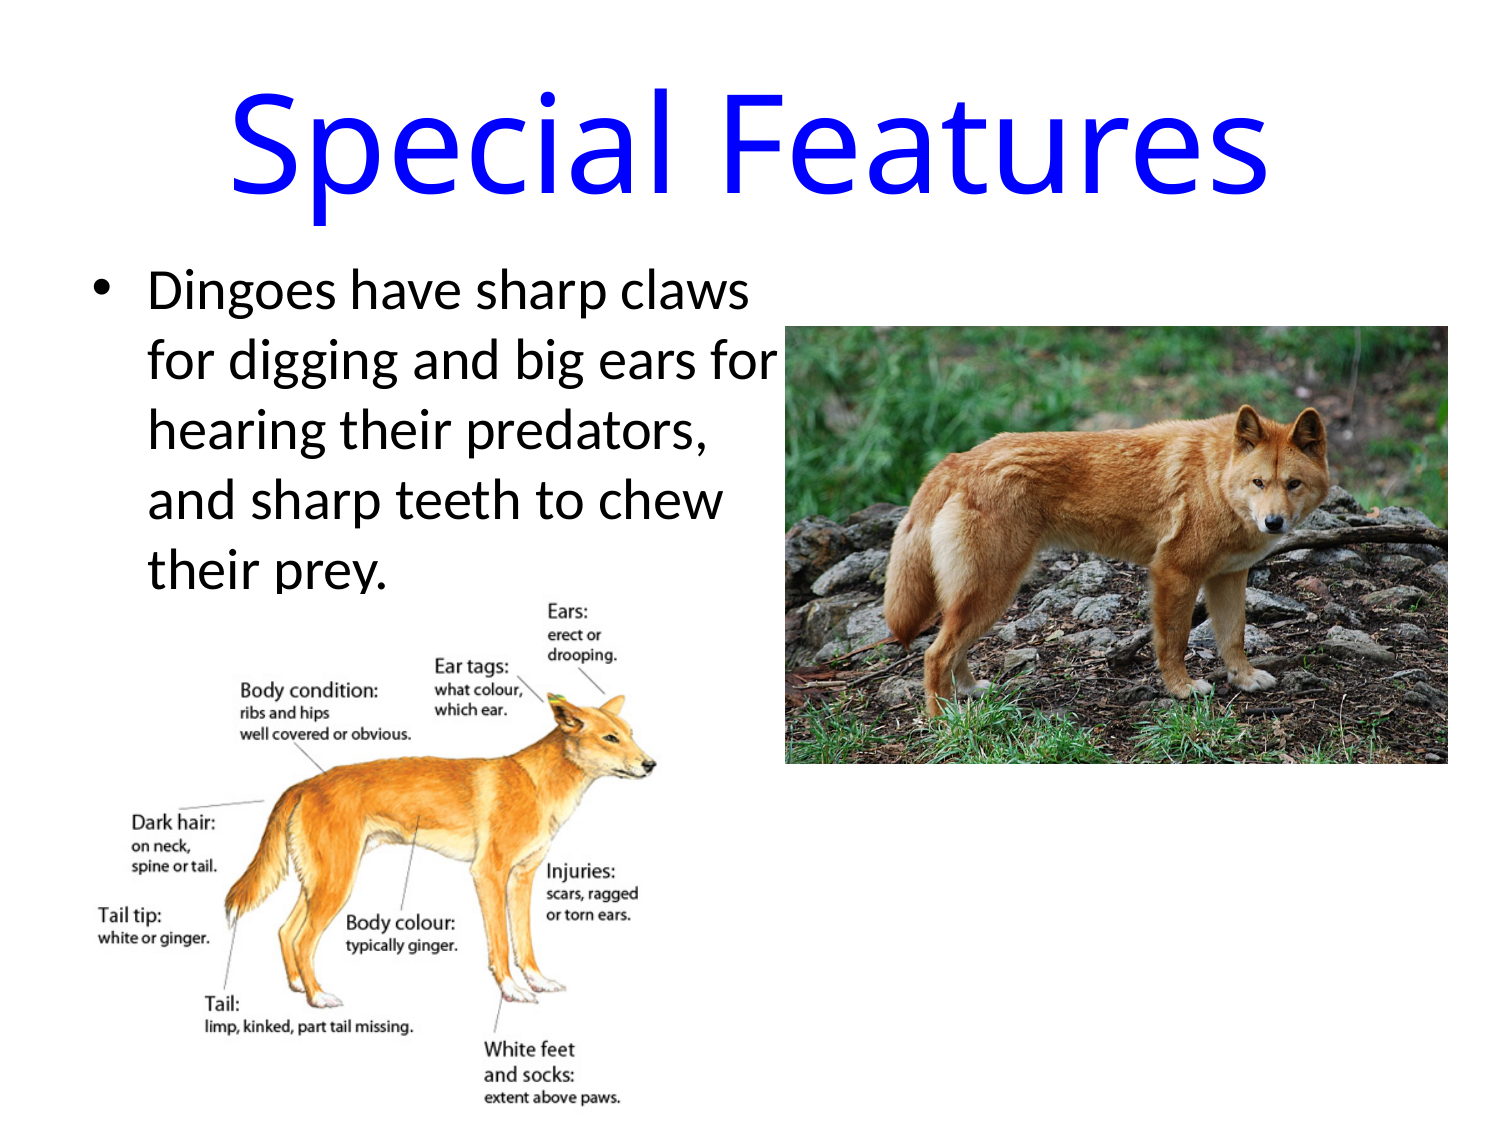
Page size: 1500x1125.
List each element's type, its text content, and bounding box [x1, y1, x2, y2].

picture [53, 594, 739, 1122]
title Special Features [75, 45, 1425, 233]
list Dingoes have sharp claws for digging and big ears for hearing their predators, and sharp teeth to chew their prey. [76, 243, 798, 986]
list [785, 326, 1449, 764]
